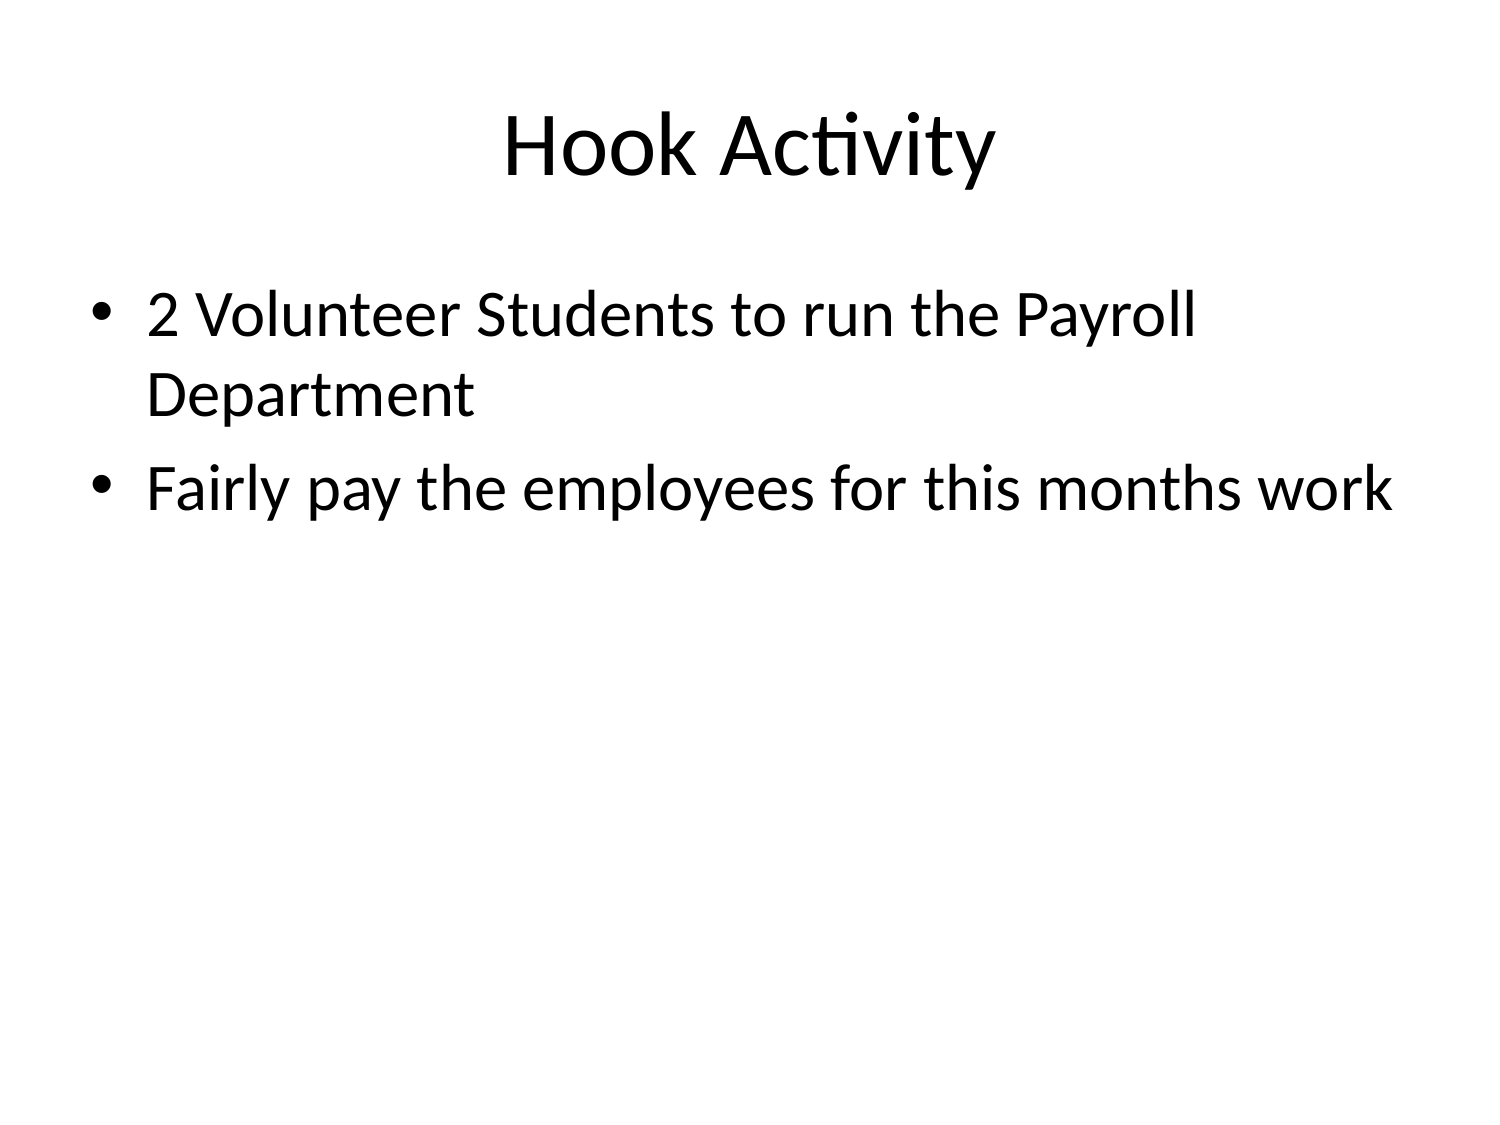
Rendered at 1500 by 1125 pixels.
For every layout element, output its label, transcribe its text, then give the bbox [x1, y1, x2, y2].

title Hook Activity [75, 45, 1425, 233]
list 2 Volunteer Students to run the Payroll Department Fairly pay the employees for this months work [75, 262, 1425, 1005]
